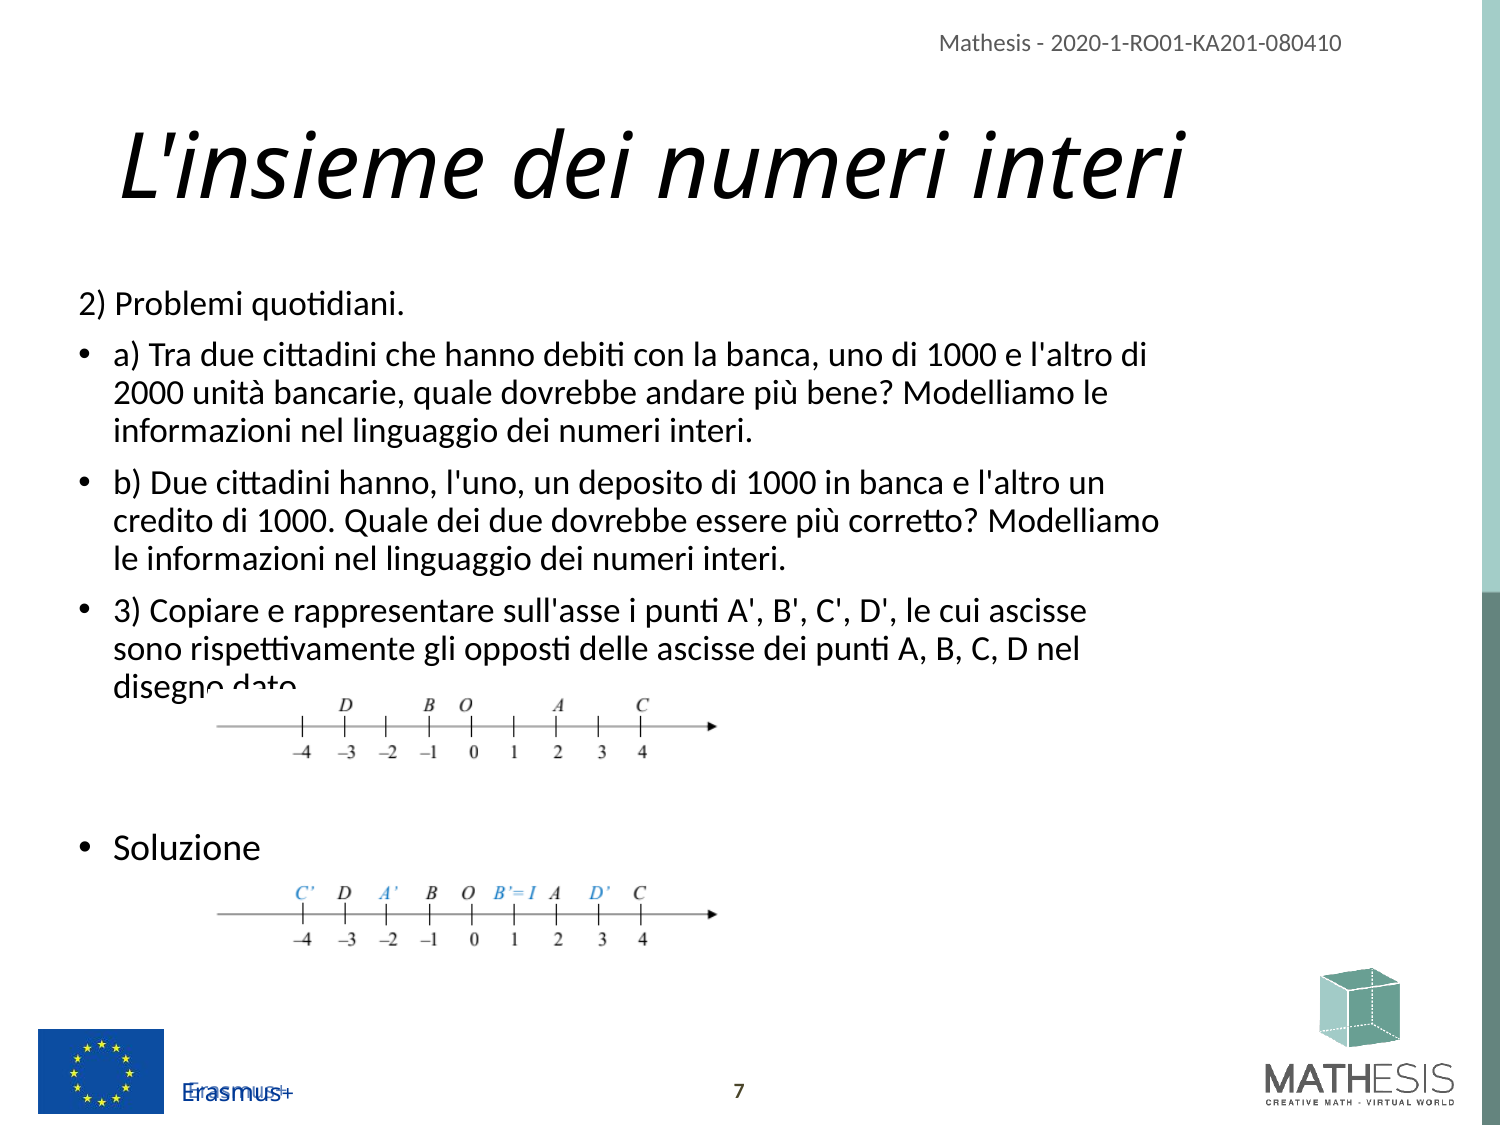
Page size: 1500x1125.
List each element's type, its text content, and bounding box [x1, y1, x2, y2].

picture [38, 1029, 164, 1114]
title L'insieme dei numeri interi [103, 59, 1397, 278]
picture [208, 879, 726, 954]
list 2) Problemi quotidiani. a) Tra due cittadini che hanno debiti con la banca, uno di 1000 e l'altro di 2000 unità bancarie, quale dovrebbe andare più bene? Modelliamo le informazioni nel linguaggio dei numeri interi. b) Due cittadini hanno, l'uno, un deposito di 1000 in banca e l'altro un credito di 1000. Quale dei due dovrebbe essere più corretto? Modelliamo le informazioni nel linguaggio dei numeri interi. 3) Copiare e rappresentare sull'asse i punti A', B', C', D', le cui ascisse sono rispettivamente gli opposti delle ascisse dei punti A, B, C, D nel disegno dato. Soluzione [63, 277, 1177, 880]
picture [208, 689, 741, 770]
